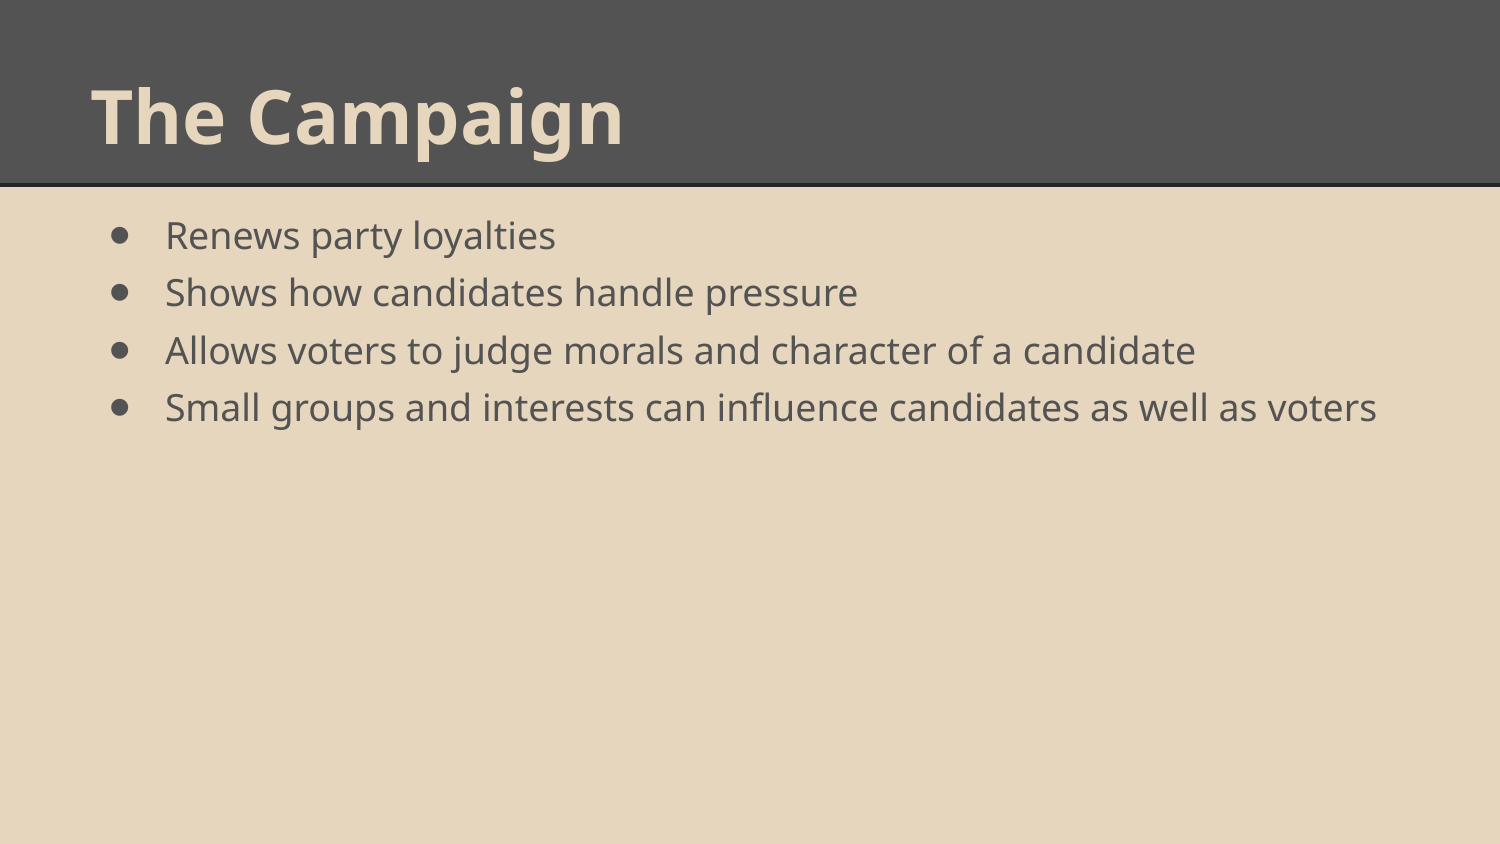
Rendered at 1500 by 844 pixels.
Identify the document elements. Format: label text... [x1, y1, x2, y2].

title The Campaign [75, 33, 1425, 175]
list Renews party loyalties Shows how candidates handle pressure Allows voters to judge morals and character of a candidate Small groups and interests can influence candidates as well as voters [75, 196, 1425, 808]
